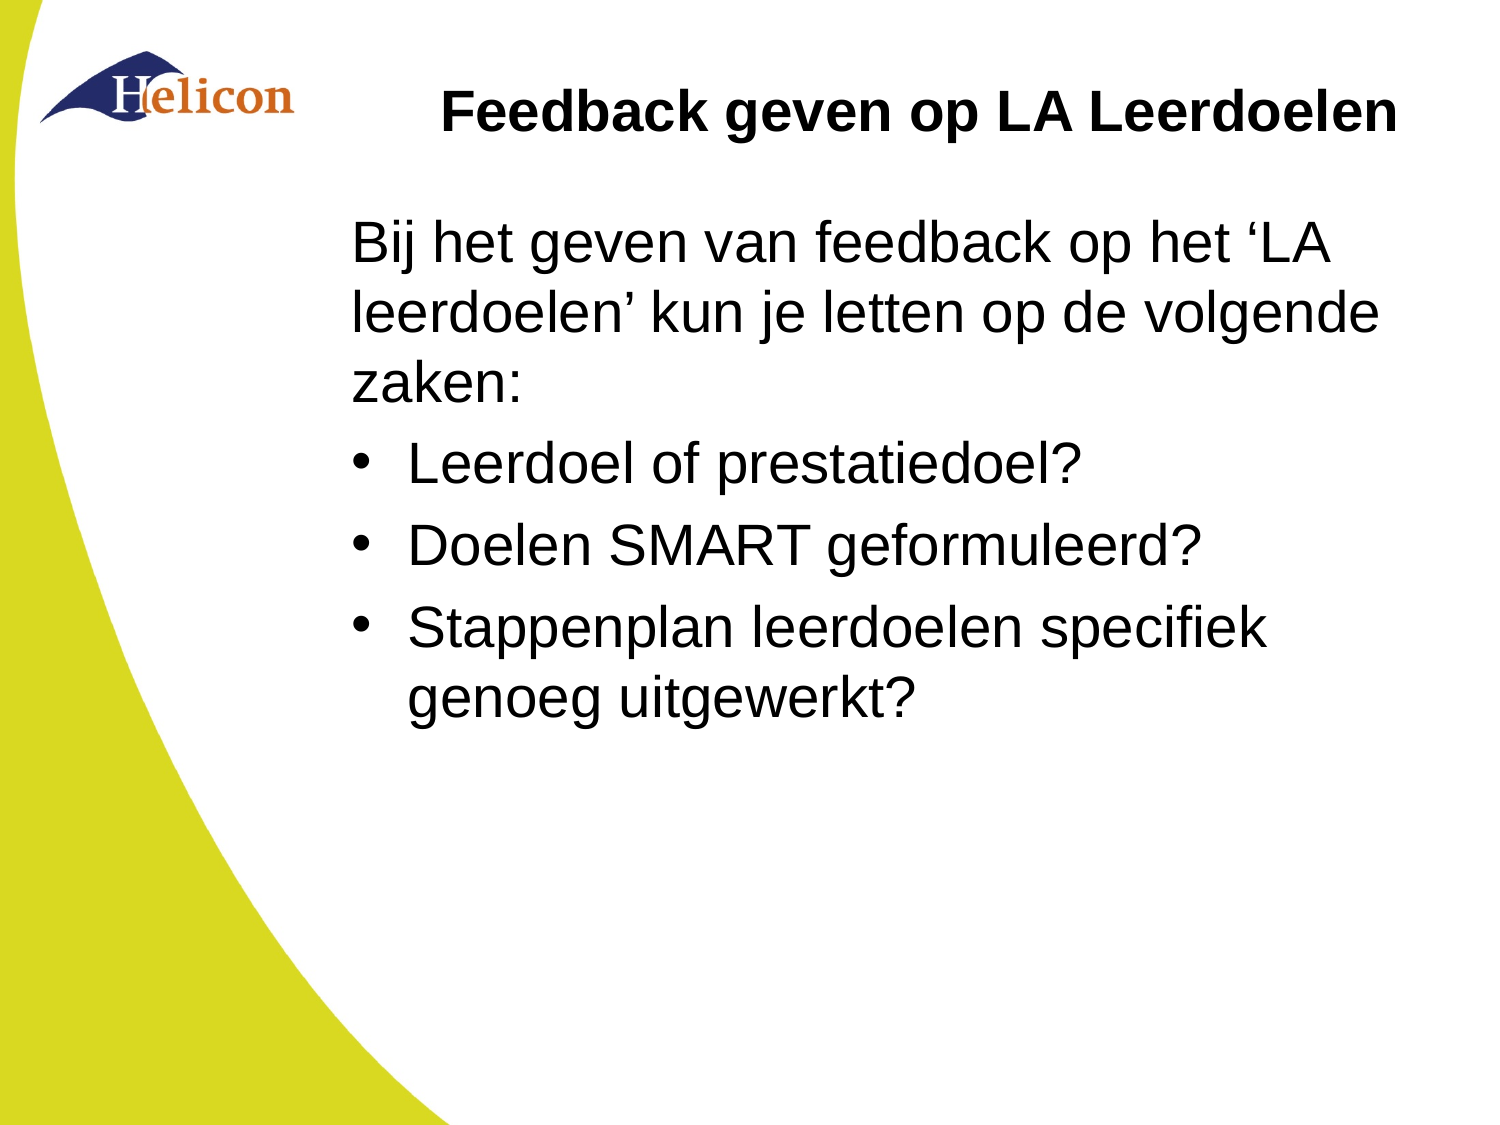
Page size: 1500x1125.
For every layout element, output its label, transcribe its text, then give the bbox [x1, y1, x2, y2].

list Bij het geven van feedback op het ‘LA leerdoelen’ kun je letten op de volgende zaken: Leerdoel of prestatiedoel? Doelen SMART geformuleerd? Stappenplan leerdoelen specifiek genoeg uitgewerkt? [336, 196, 1425, 1005]
picture [0, 0, 1500, 1125]
title Feedback geven op LA Leerdoelen [324, 54, 1415, 161]
